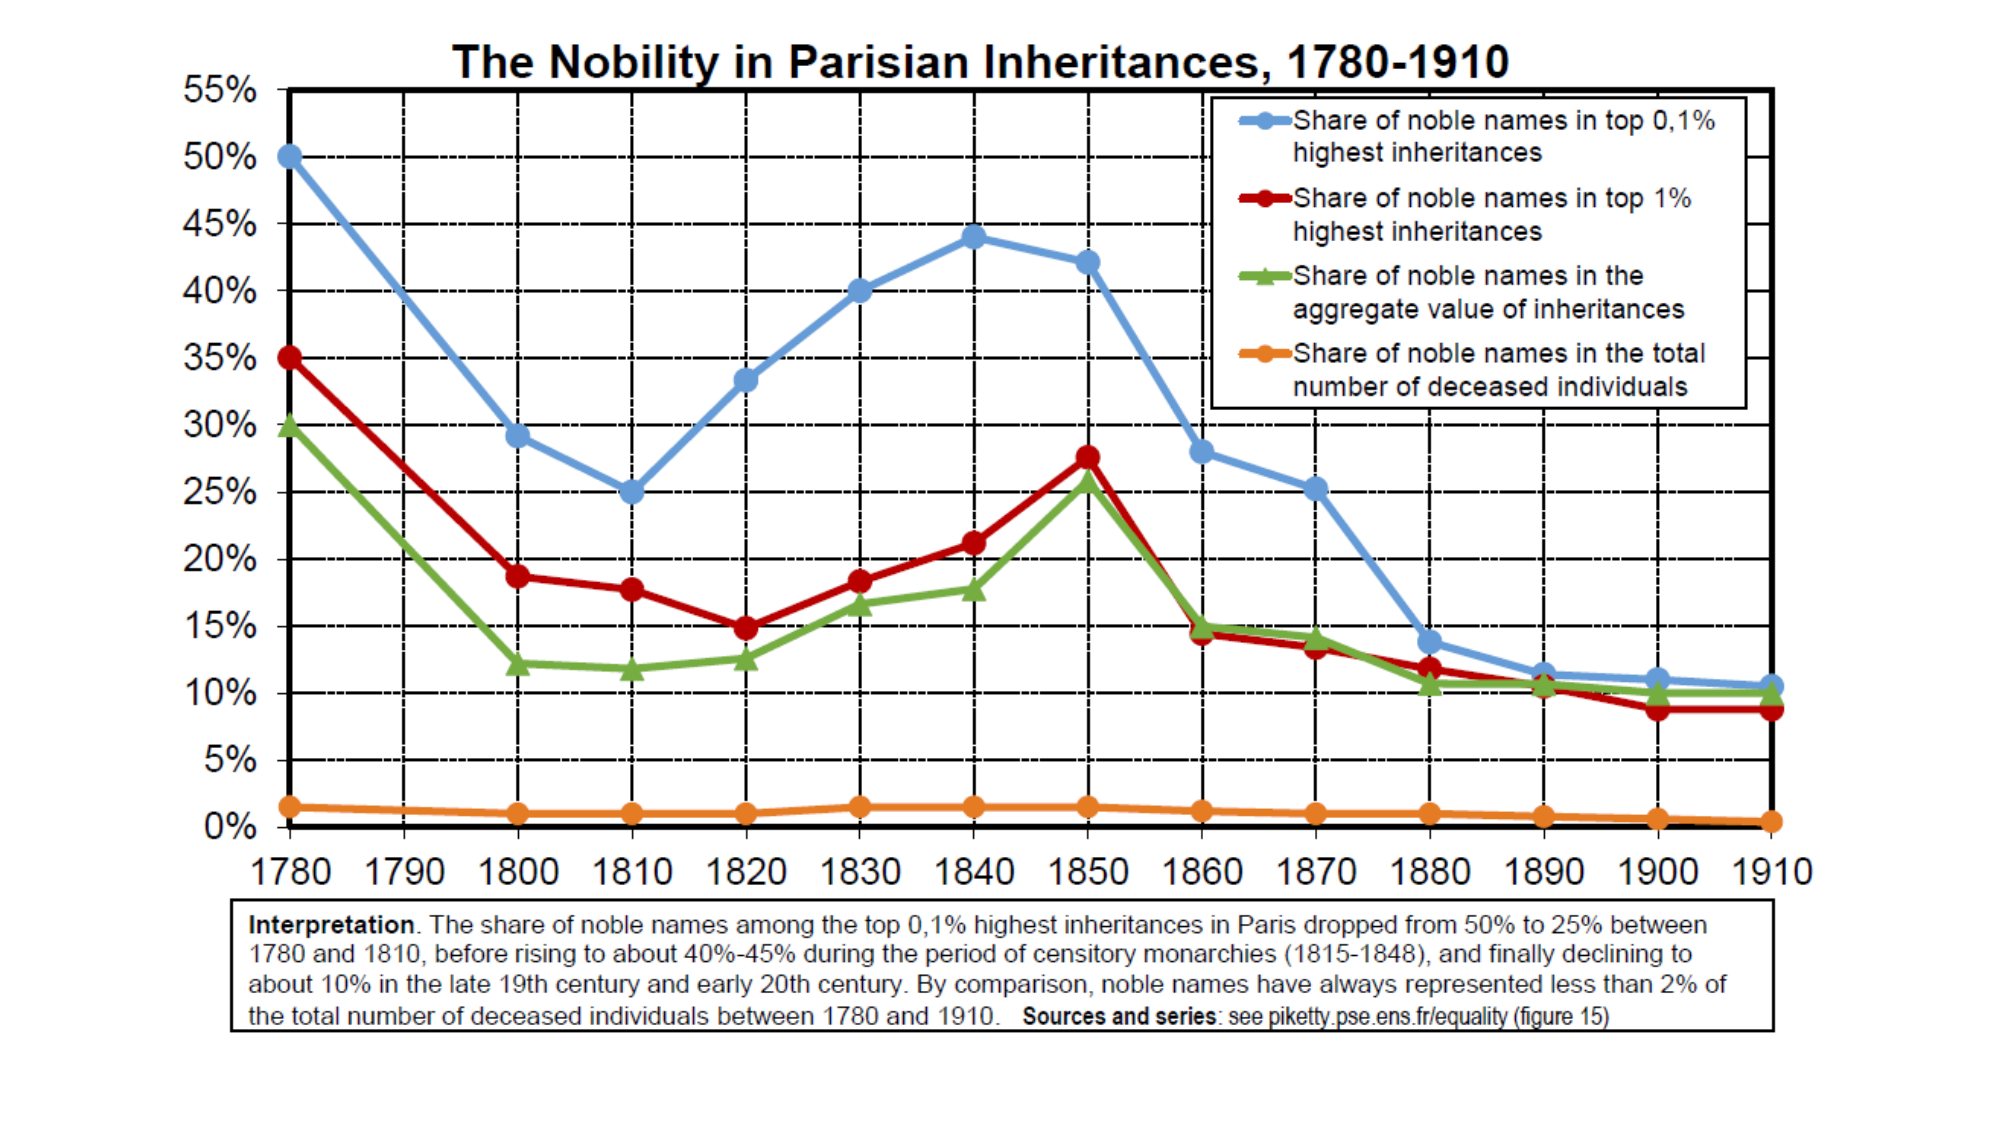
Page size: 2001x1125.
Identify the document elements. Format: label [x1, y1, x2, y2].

picture [142, 0, 1858, 1125]
